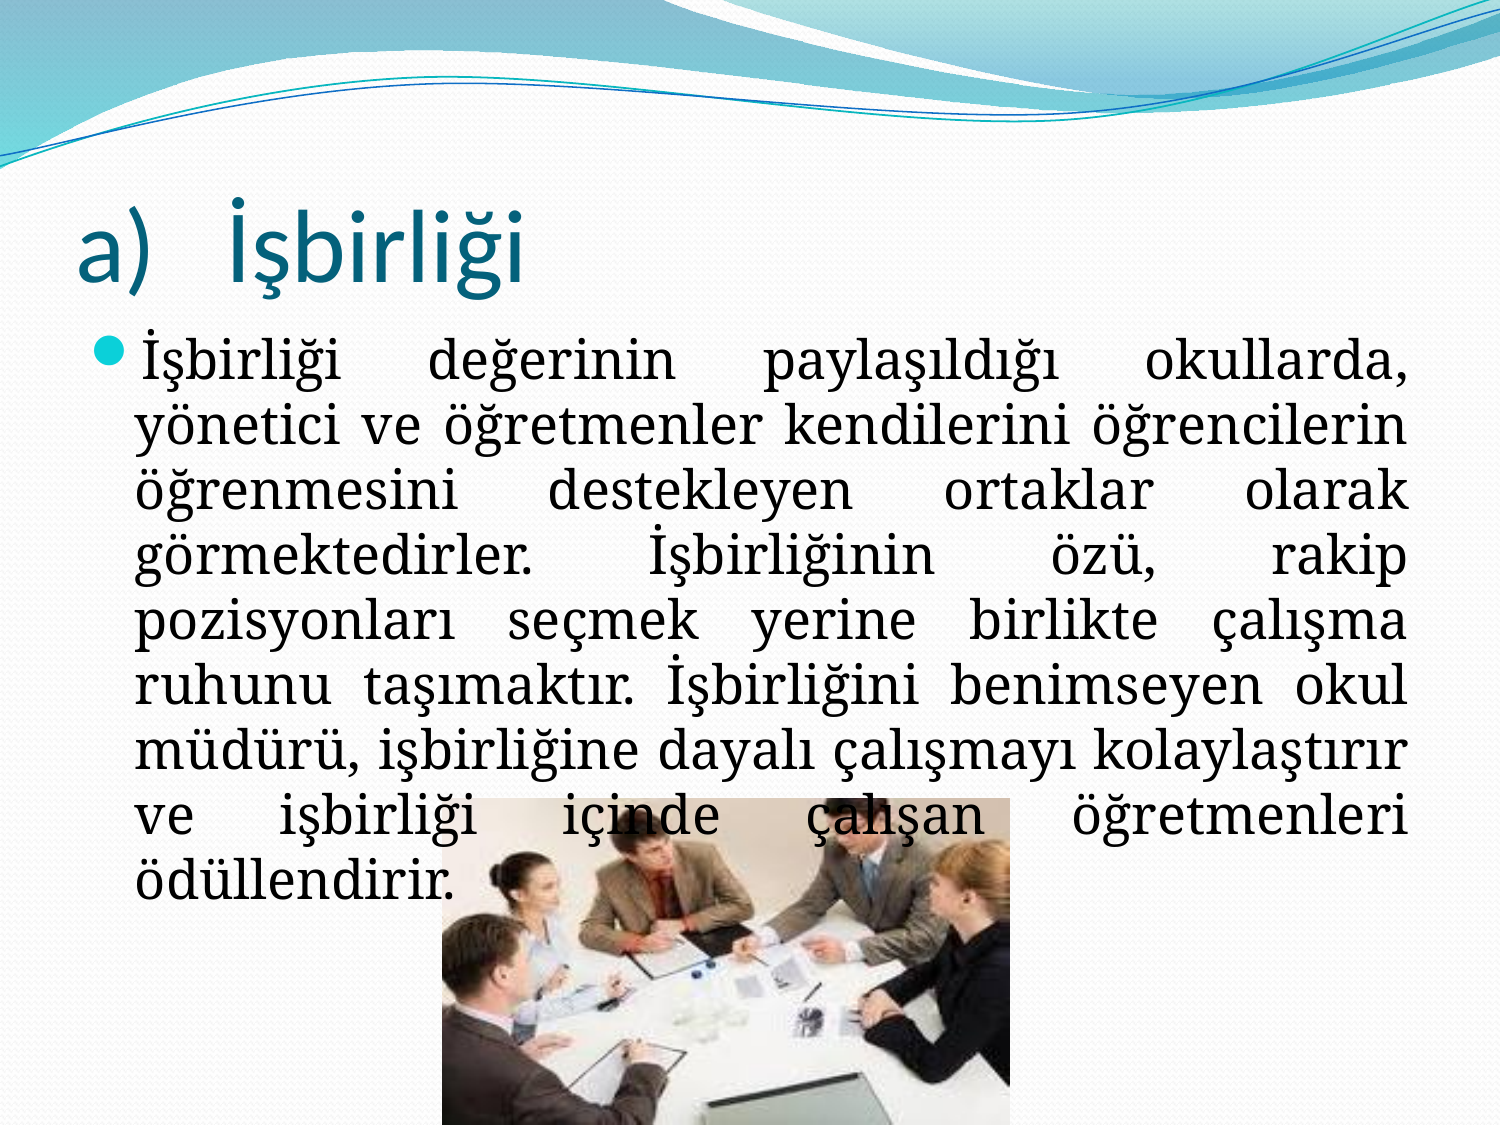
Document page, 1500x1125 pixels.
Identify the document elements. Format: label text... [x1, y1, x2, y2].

title İşbirliği [75, 115, 1425, 303]
list İşbirliği değerinin paylaşıldığı okullarda, yönetici ve öğretmenler kendilerini öğrencilerin öğrenmesini destekleyen ortaklar olarak görmektedirler. İşbirliğinin özü, rakip pozisyonları seçmek yerine birlikte çalışma ruhunu taşımaktır. İşbirliğini benimseyen okul müdürü, işbirliğine dayalı çalışmayı kolaylaştırır ve işbirliği içinde çalışan öğretmenleri ödüllendirir. [75, 317, 1425, 1038]
picture [442, 798, 1011, 1125]
